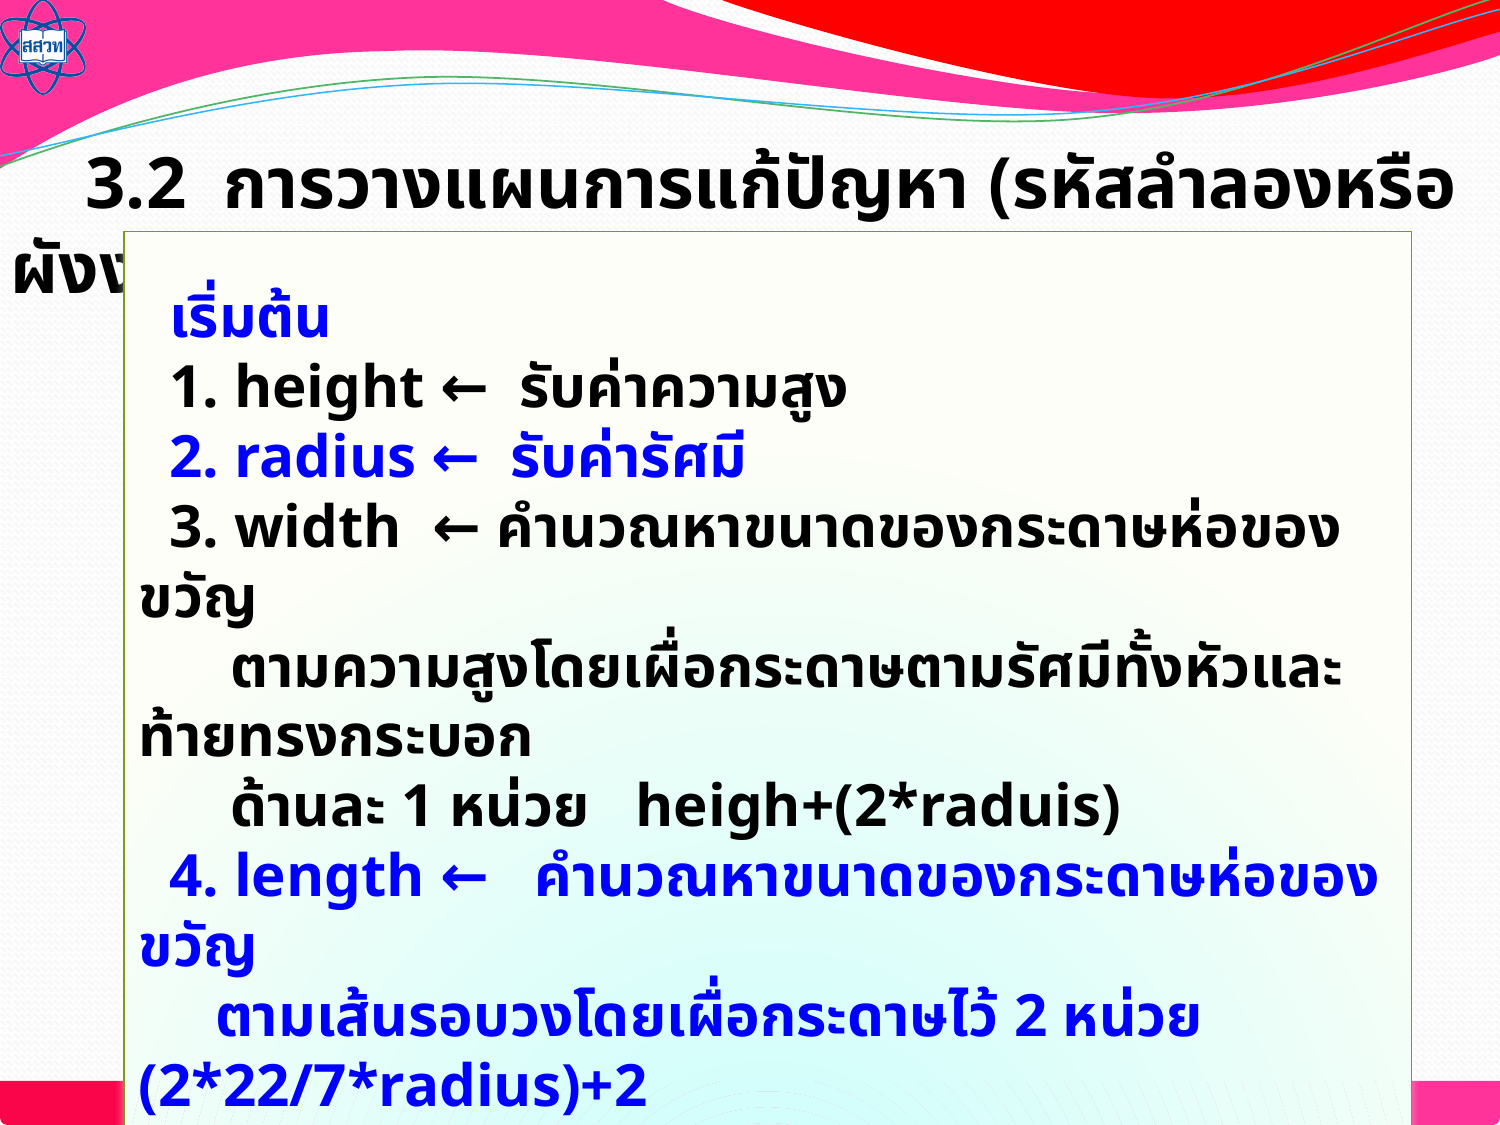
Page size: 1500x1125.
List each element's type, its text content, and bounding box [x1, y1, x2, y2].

text_box 3.2 การวางแผนการแก้ปัญหา (รหัสลำลองหรือผังงาน) [0, 130, 1493, 315]
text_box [1412, 235, 1416, 315]
text_box เริ่มต้น 1. height ← รับค่าความสูง 2. radius ← รับค่ารัศมี 3. width ← คำนวณหาขนาดของกระดาษห่อของขวัญ ตามความสูงโดยเผื่อกระดาษตามรัศมีทั้งหัวและท้ายทรงกระบอก ด้านละ 1 หน่วย heigh+(2*raduis) 4. length ← คำนวณหาขนาดของกระดาษห่อของขวัญ ตามเส้นรอบวงโดยเผื่อกระดาษไว้ 2 หน่วย (2*22/7*radius)+2 5. แสดงขนาดของกระดาษห่อของขวัญ จบ [123, 231, 1412, 1125]
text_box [118, 235, 123, 315]
picture [0, 0, 86, 95]
